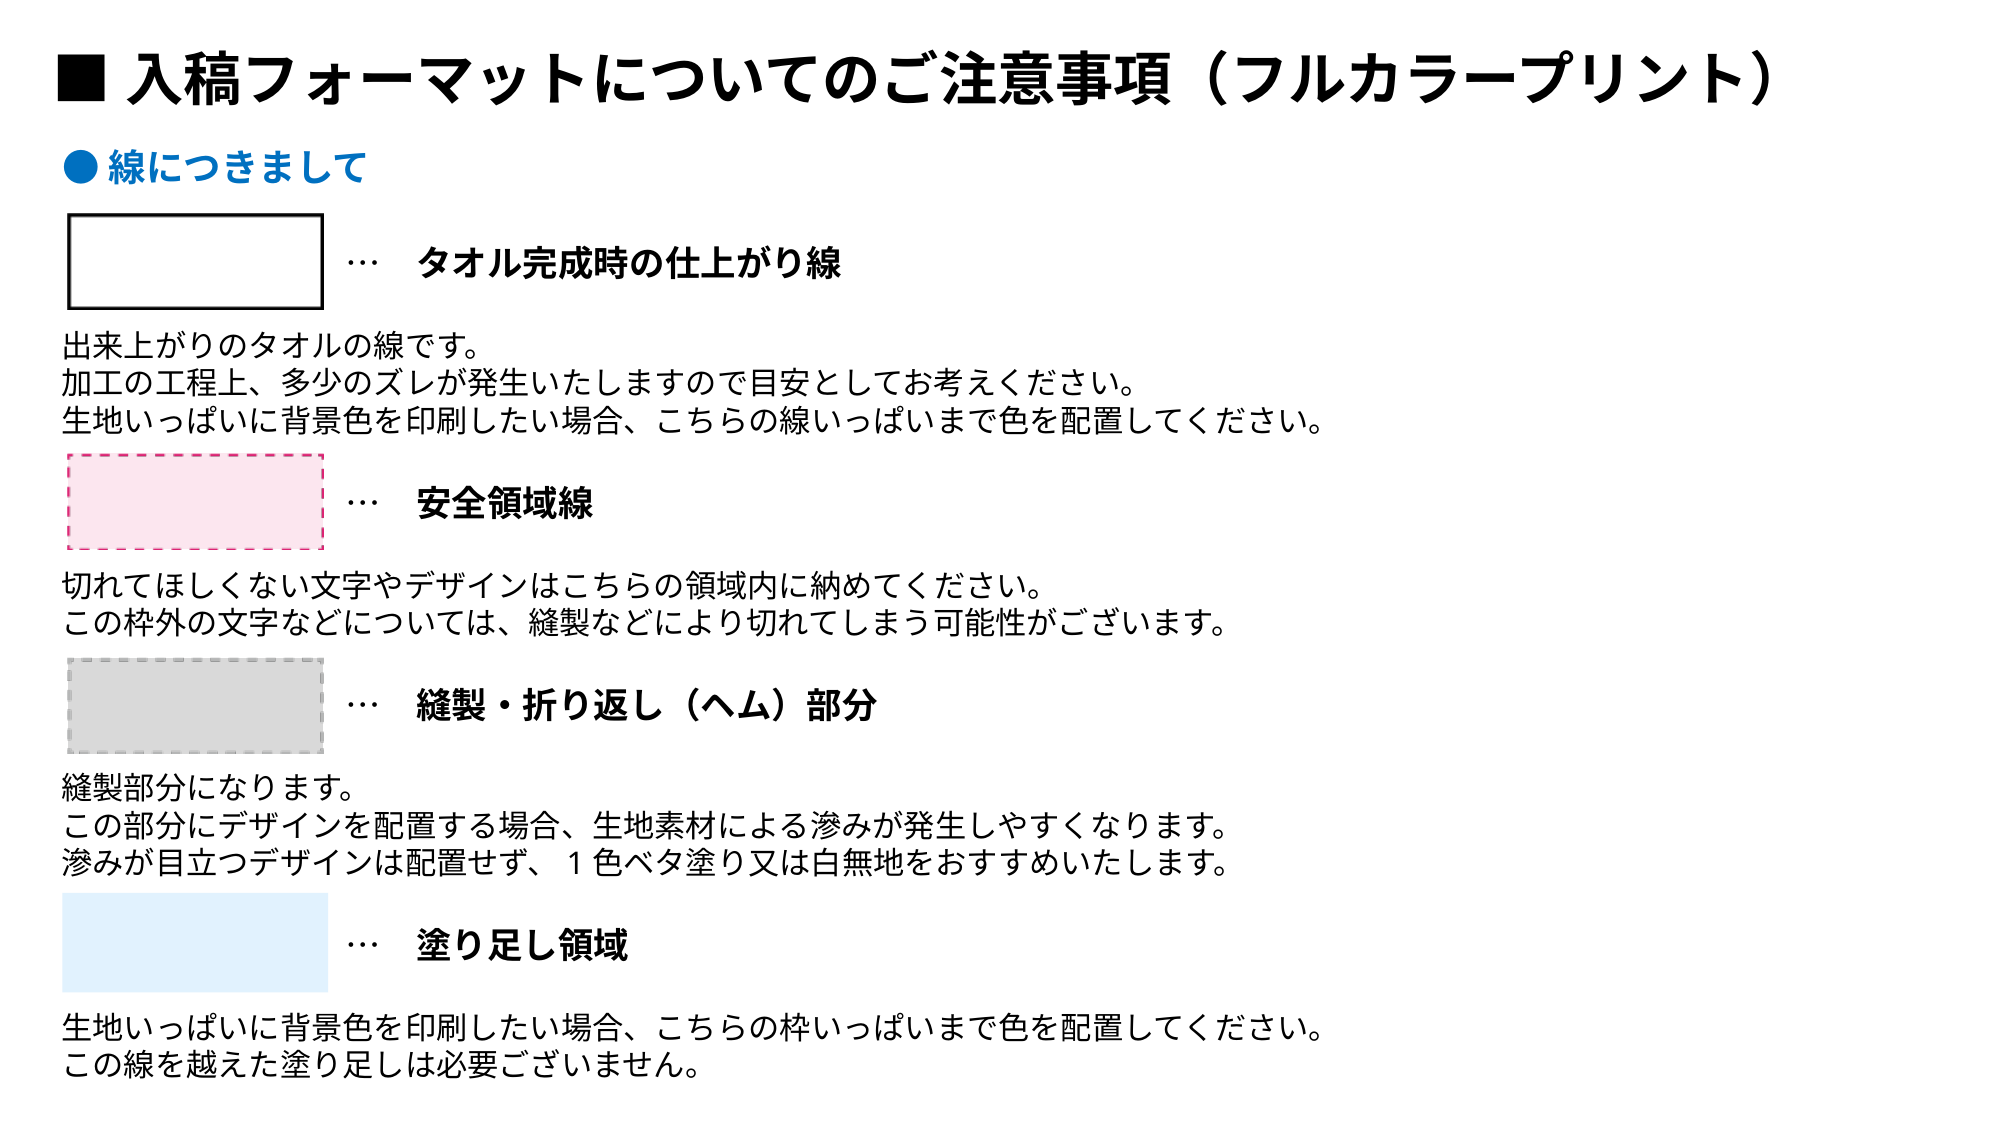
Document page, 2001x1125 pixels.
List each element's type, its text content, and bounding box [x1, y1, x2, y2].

text_box ●線につきまして [47, 136, 1932, 196]
text_box … タオル完成時の仕上がり線 出来上がりのタオルの線です。 加工の工程上、多少のズレが発生いたしますので目安としてお考えください。 生地いっぱいに背景色を印刷したい場合、こちらの線いっぱいまで色を配置してください。 … 安全領域線 切れてほしくない文字やデザインはこちらの領域内に納めてください。 この枠外の文字などについては、縫製などにより切れてしまう可能性がございます。 … 縫製・折り返し（ヘム）部分 縫製部分になります。 この部分にデザインを配置する場合、生地素材による滲みが発生しやすくなります。 滲みが目立つデザインは配置せず、1色ベタ塗り又は白無地をおすすめいたします。 … 塗り足し領域 生地いっぱいに背景色を印刷したい場合、こちらの枠いっぱいまで色を配置してください。 この線を越えた塗り足しは必要ございません。 [46, 191, 1931, 1091]
text_box [61, 892, 329, 993]
picture [67, 657, 324, 754]
picture [67, 453, 324, 550]
picture [67, 213, 324, 310]
text_box ■入稿フォーマットについてのご注意事項（フルカラープリント） [37, 34, 1823, 120]
